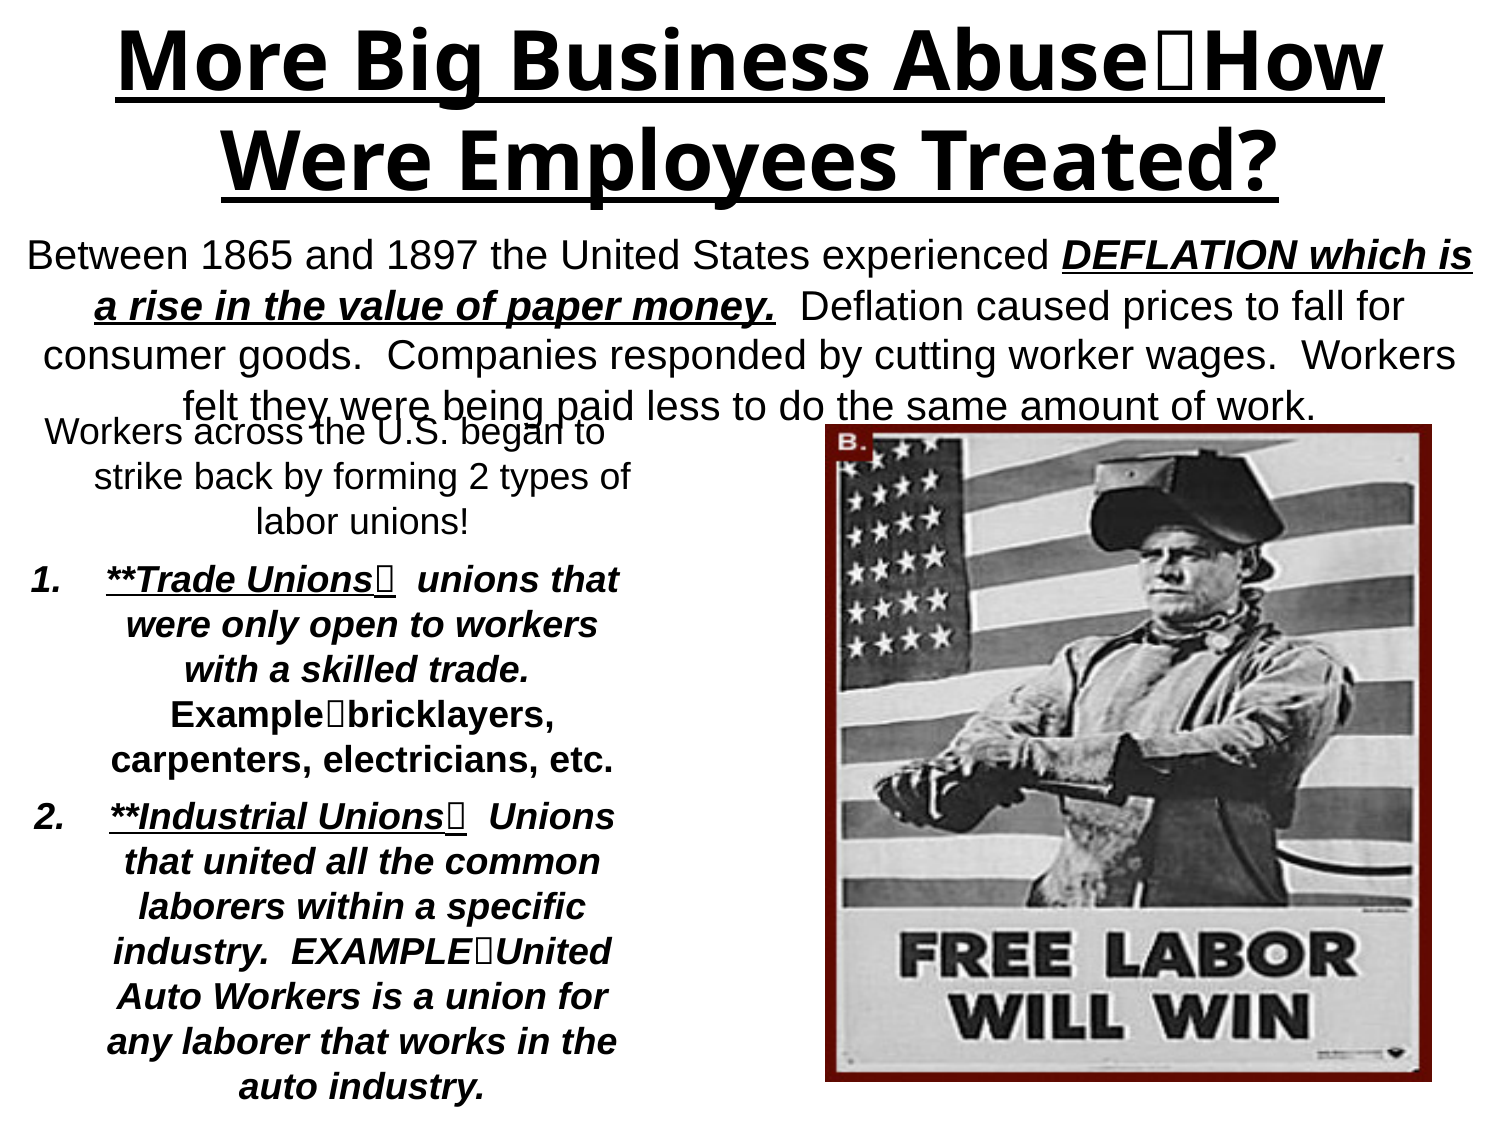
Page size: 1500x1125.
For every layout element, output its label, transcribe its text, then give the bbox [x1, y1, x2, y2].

text_box Workers across the U.S. began to strike back by forming 2 types of labor unions! **Trade Unions unions that were only open to workers with a skilled trade. Examplebricklayers, carpenters, electricians, etc. **Industrial Unions Unions that united all the common laborers within a specific industry. EXAMPLEUnited Auto Workers is a union for any laborer that works in the auto industry. [0, 399, 650, 1115]
picture [824, 424, 1432, 1082]
text_box More Big Business AbuseHow Were Employees Treated? Between 1865 and 1897 the United States experienced DEFLATION which is a rise in the value of paper money. Deflation caused prices to fall for consumer goods. Companies responded by cutting worker wages. Workers felt they were being paid less to do the same amount of work. [0, 0, 1500, 436]
